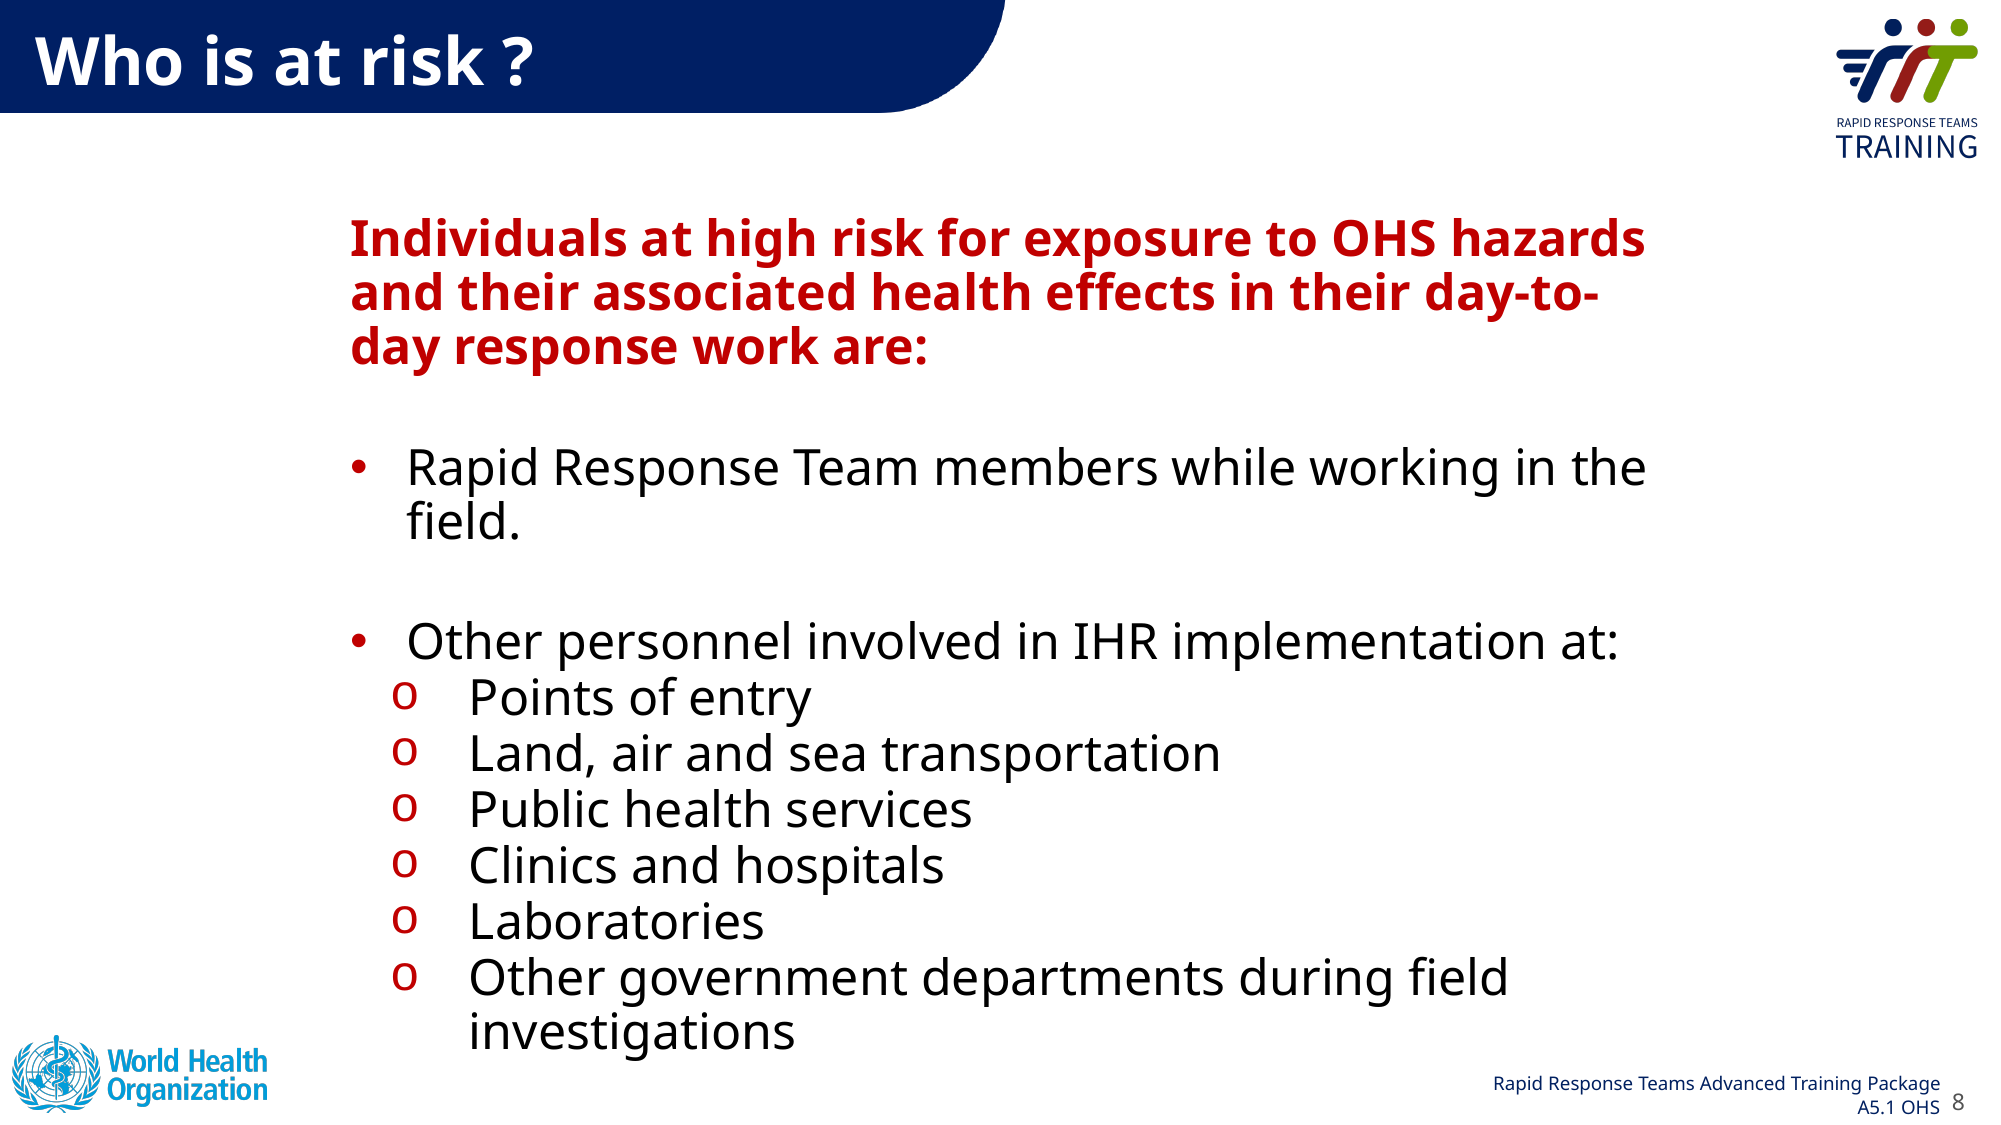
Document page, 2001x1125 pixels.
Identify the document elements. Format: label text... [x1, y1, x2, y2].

picture [58, 1050, 64, 1058]
slide_number 8 [1882, 1037, 1916, 1092]
list Individuals at high risk for exposure to OHS hazards and their associated health effects in their day-to-day response work are: Rapid Response Team members while working in the field. Other personnel involved in IHR implementation at: Points of entry Land, air and sea transportation Public health services Clinics and hospitals Laboratories Other government departments during field investigations [342, 205, 1692, 971]
text_box Who is at risk ? [28, 11, 1059, 106]
picture [0, 0, 1006, 113]
picture [1835, 19, 1978, 167]
picture [12, 1083, 48, 1113]
picture [12, 1035, 267, 1113]
